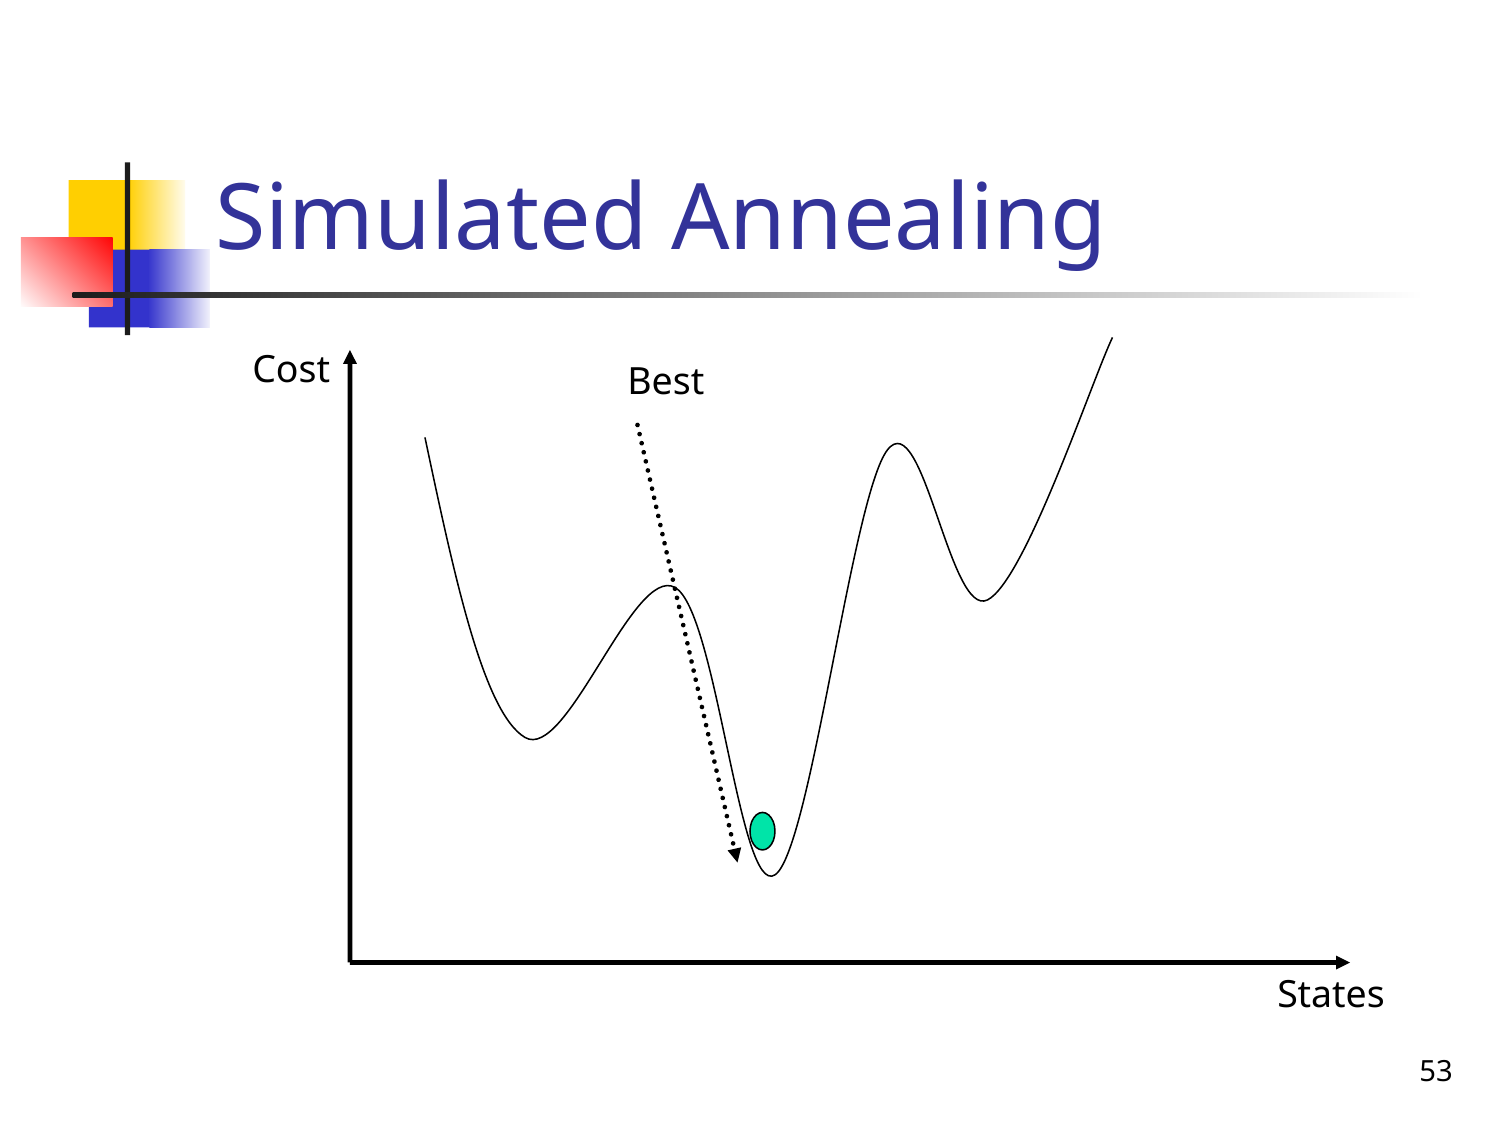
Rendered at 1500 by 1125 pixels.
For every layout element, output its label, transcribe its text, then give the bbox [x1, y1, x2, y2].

title Simulated Annealing [199, 140, 1479, 276]
text_box Best [612, 349, 738, 410]
text_box Cost [237, 337, 400, 398]
text_box [1337, 956, 1349, 962]
text_box States [1262, 962, 1438, 1023]
text_box [750, 812, 775, 850]
text_box [728, 849, 741, 863]
slide_number 53 [1154, 1023, 1468, 1100]
text_box [424, 337, 1113, 877]
